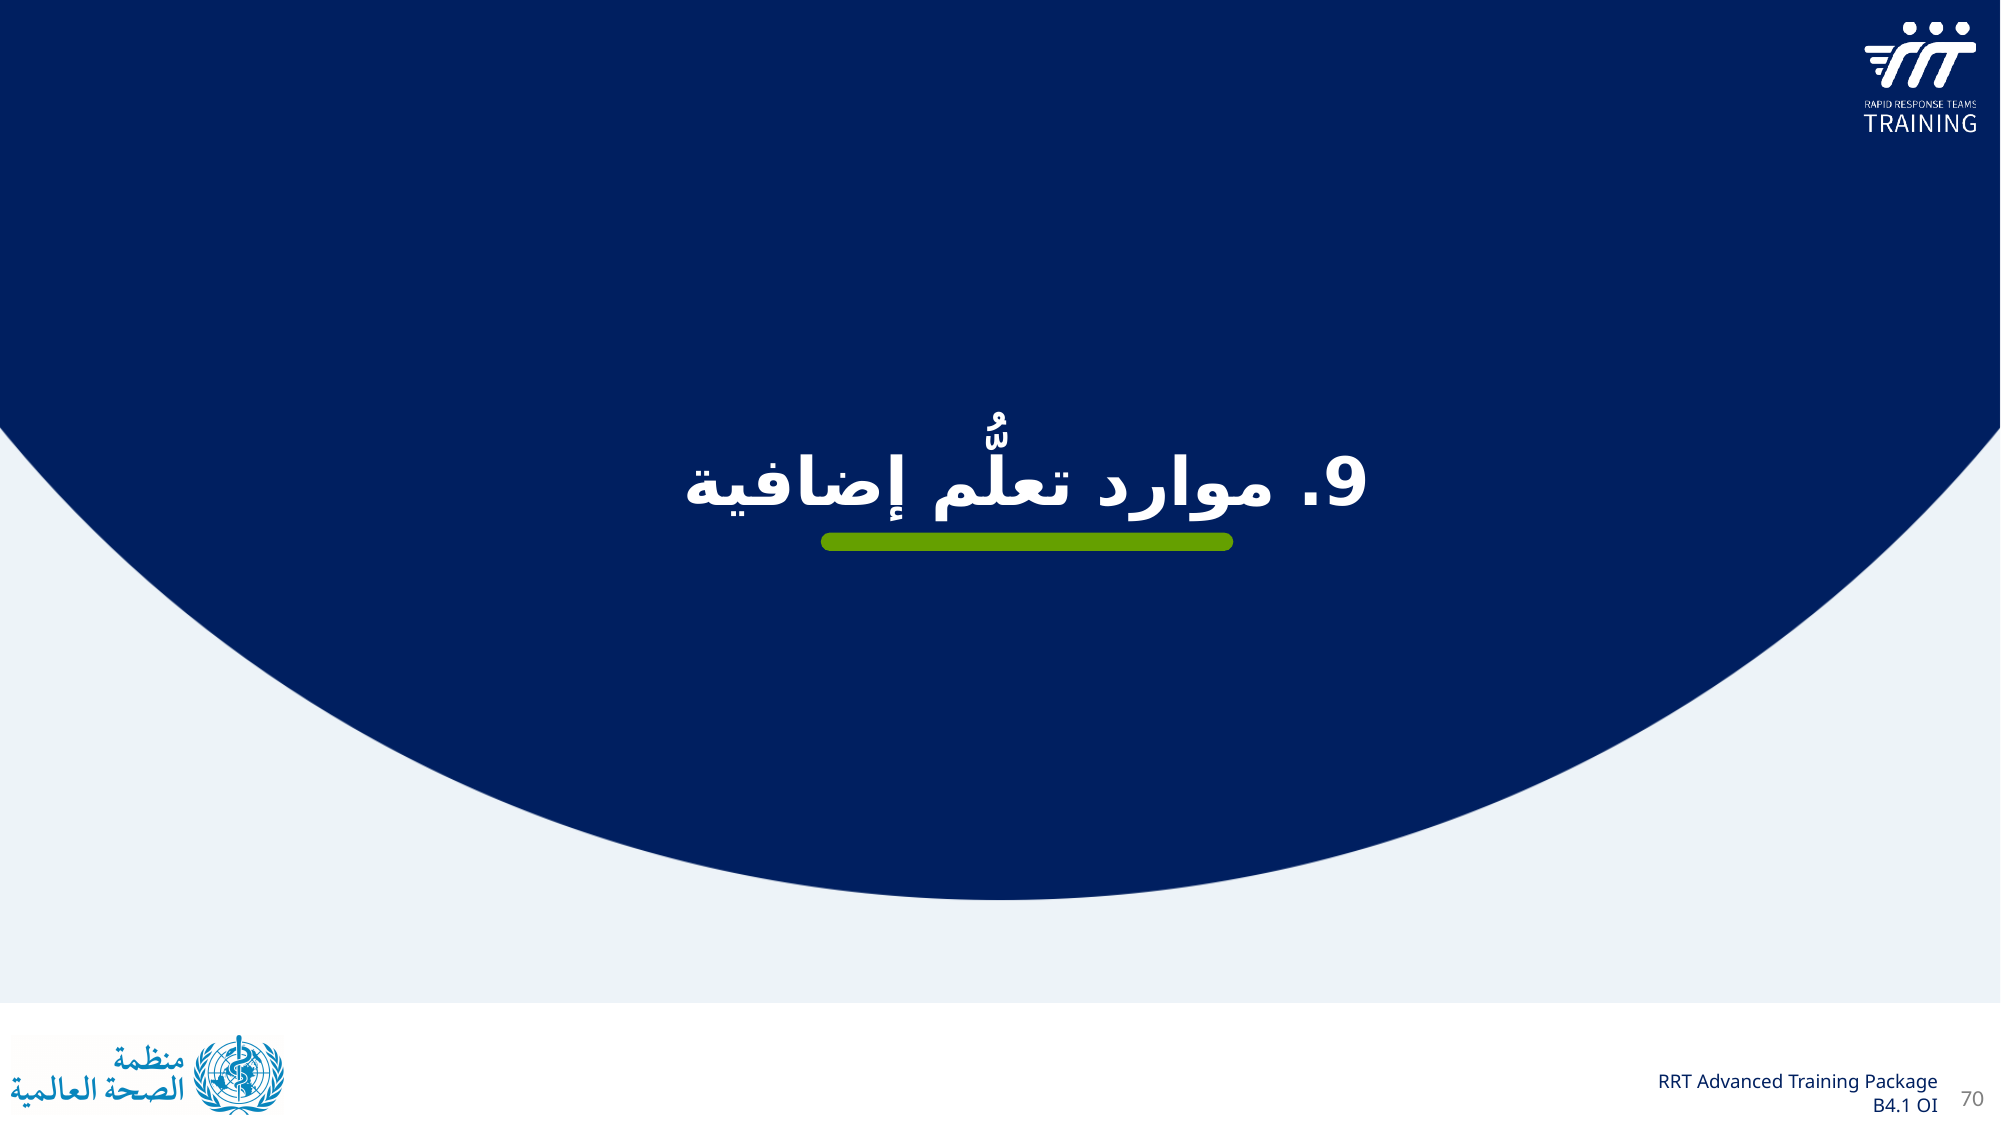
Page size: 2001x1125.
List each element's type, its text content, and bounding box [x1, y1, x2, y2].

picture [0, 0, 2001, 1003]
picture [241, 1050, 247, 1059]
picture [11, 1035, 284, 1115]
list 9. موارد تعلُّم إضافية [95, 337, 1959, 631]
